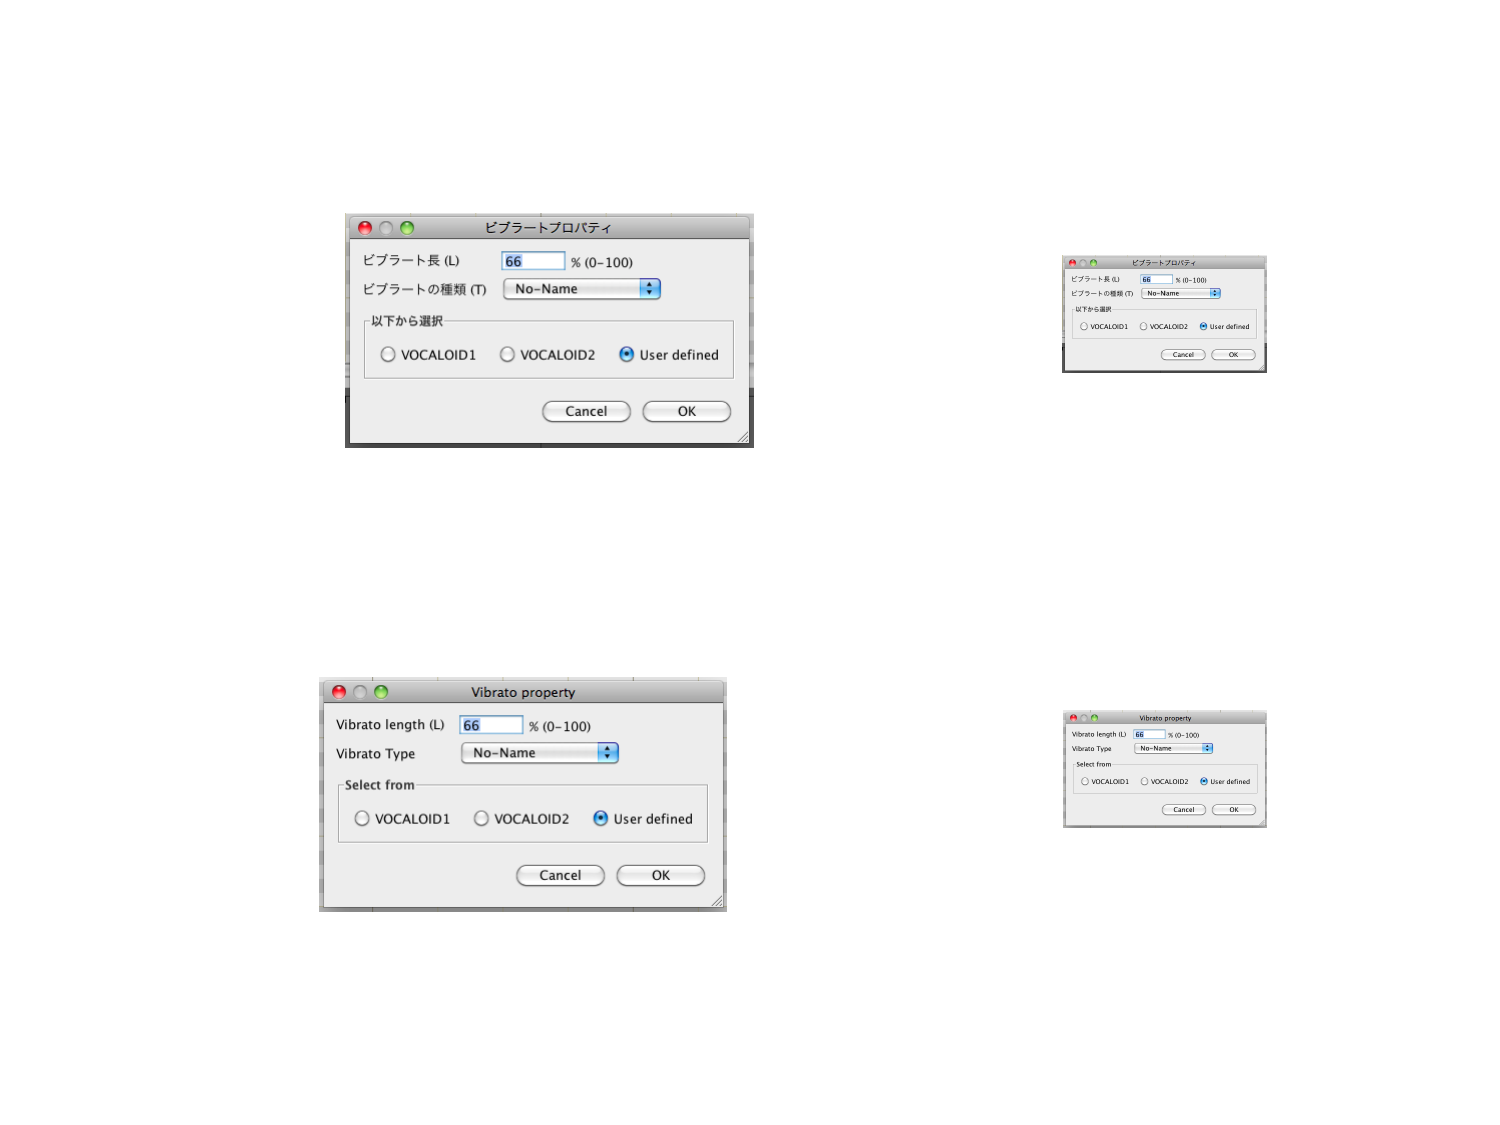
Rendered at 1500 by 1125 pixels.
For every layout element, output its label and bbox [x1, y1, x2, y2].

picture [1062, 710, 1267, 829]
picture [1062, 255, 1267, 373]
picture [345, 213, 755, 448]
picture [319, 677, 728, 912]
